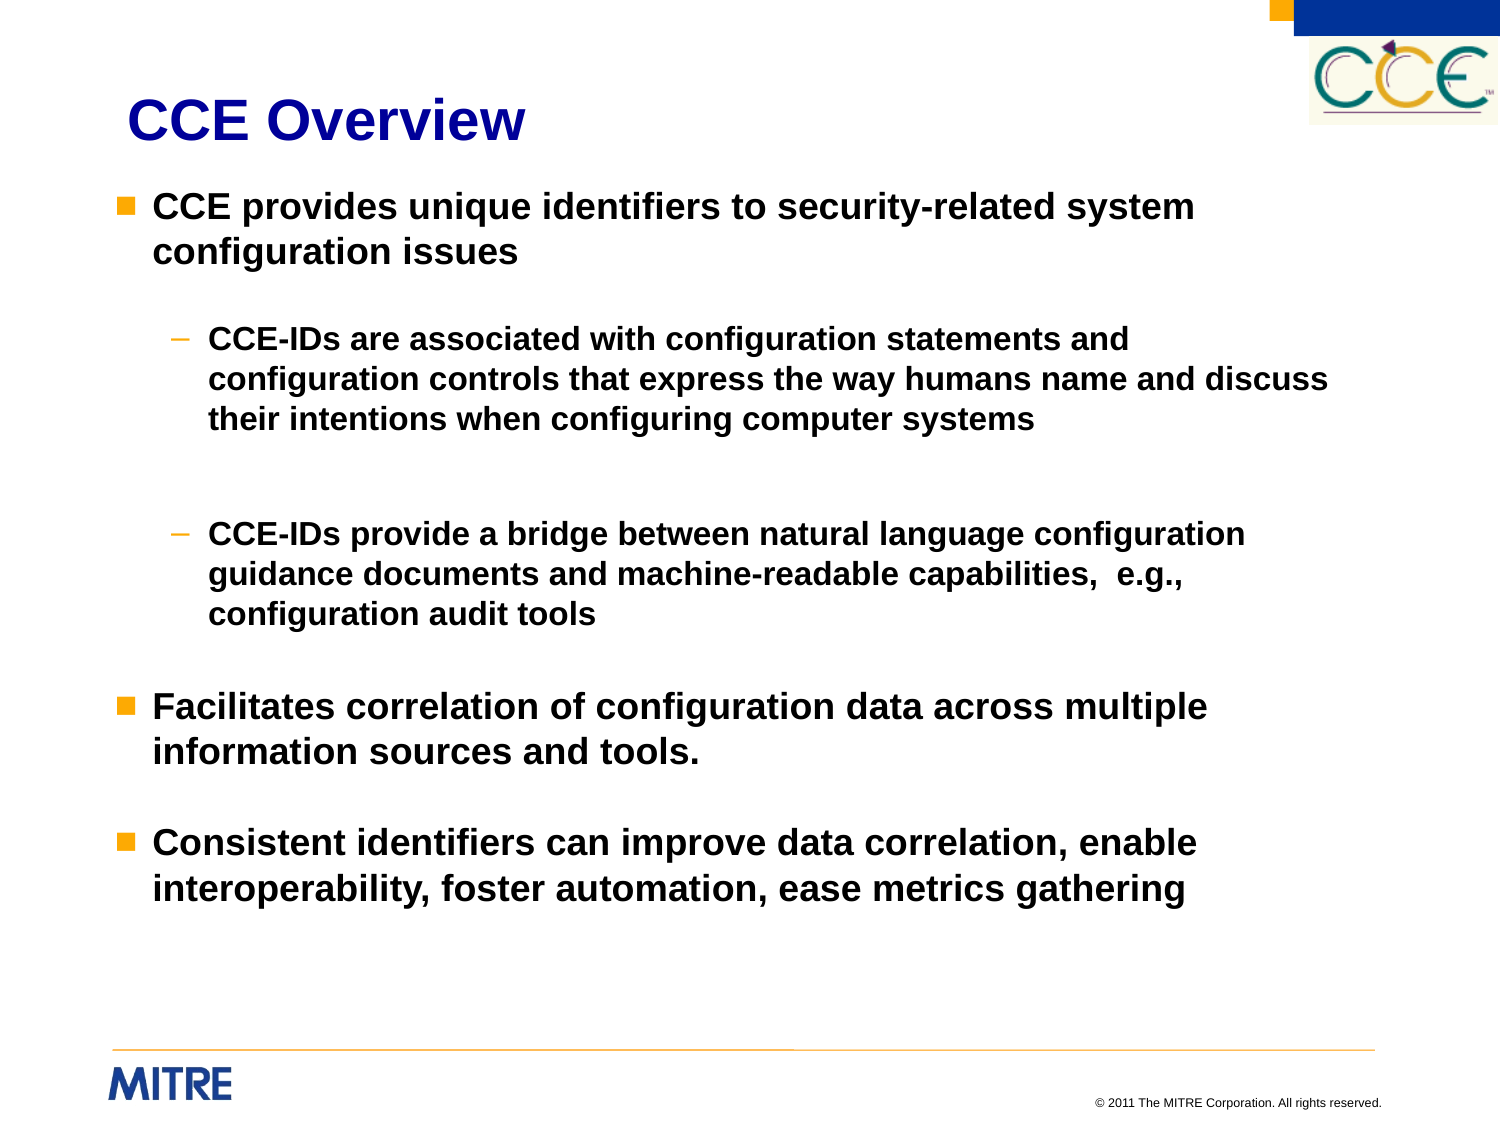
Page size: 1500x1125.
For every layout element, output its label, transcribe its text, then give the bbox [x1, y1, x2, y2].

list CCE provides unique identifiers to security-related system configuration issues CCE-IDs are associated with configuration statements and configuration controls that express the way humans name and discuss their intentions when configuring computer systems CCE-IDs provide a bridge between natural language configuration guidance documents and machine-readable capabilities, e.g., configuration audit tools Facilitates correlation of configuration data across multiple information sources and tools. Consistent identifiers can improve data correlation, enable interoperability, foster automation, ease metrics gathering [99, 174, 1363, 977]
picture [1309, 36, 1498, 125]
picture [103, 1064, 236, 1106]
title CCE Overview [112, 45, 1375, 200]
